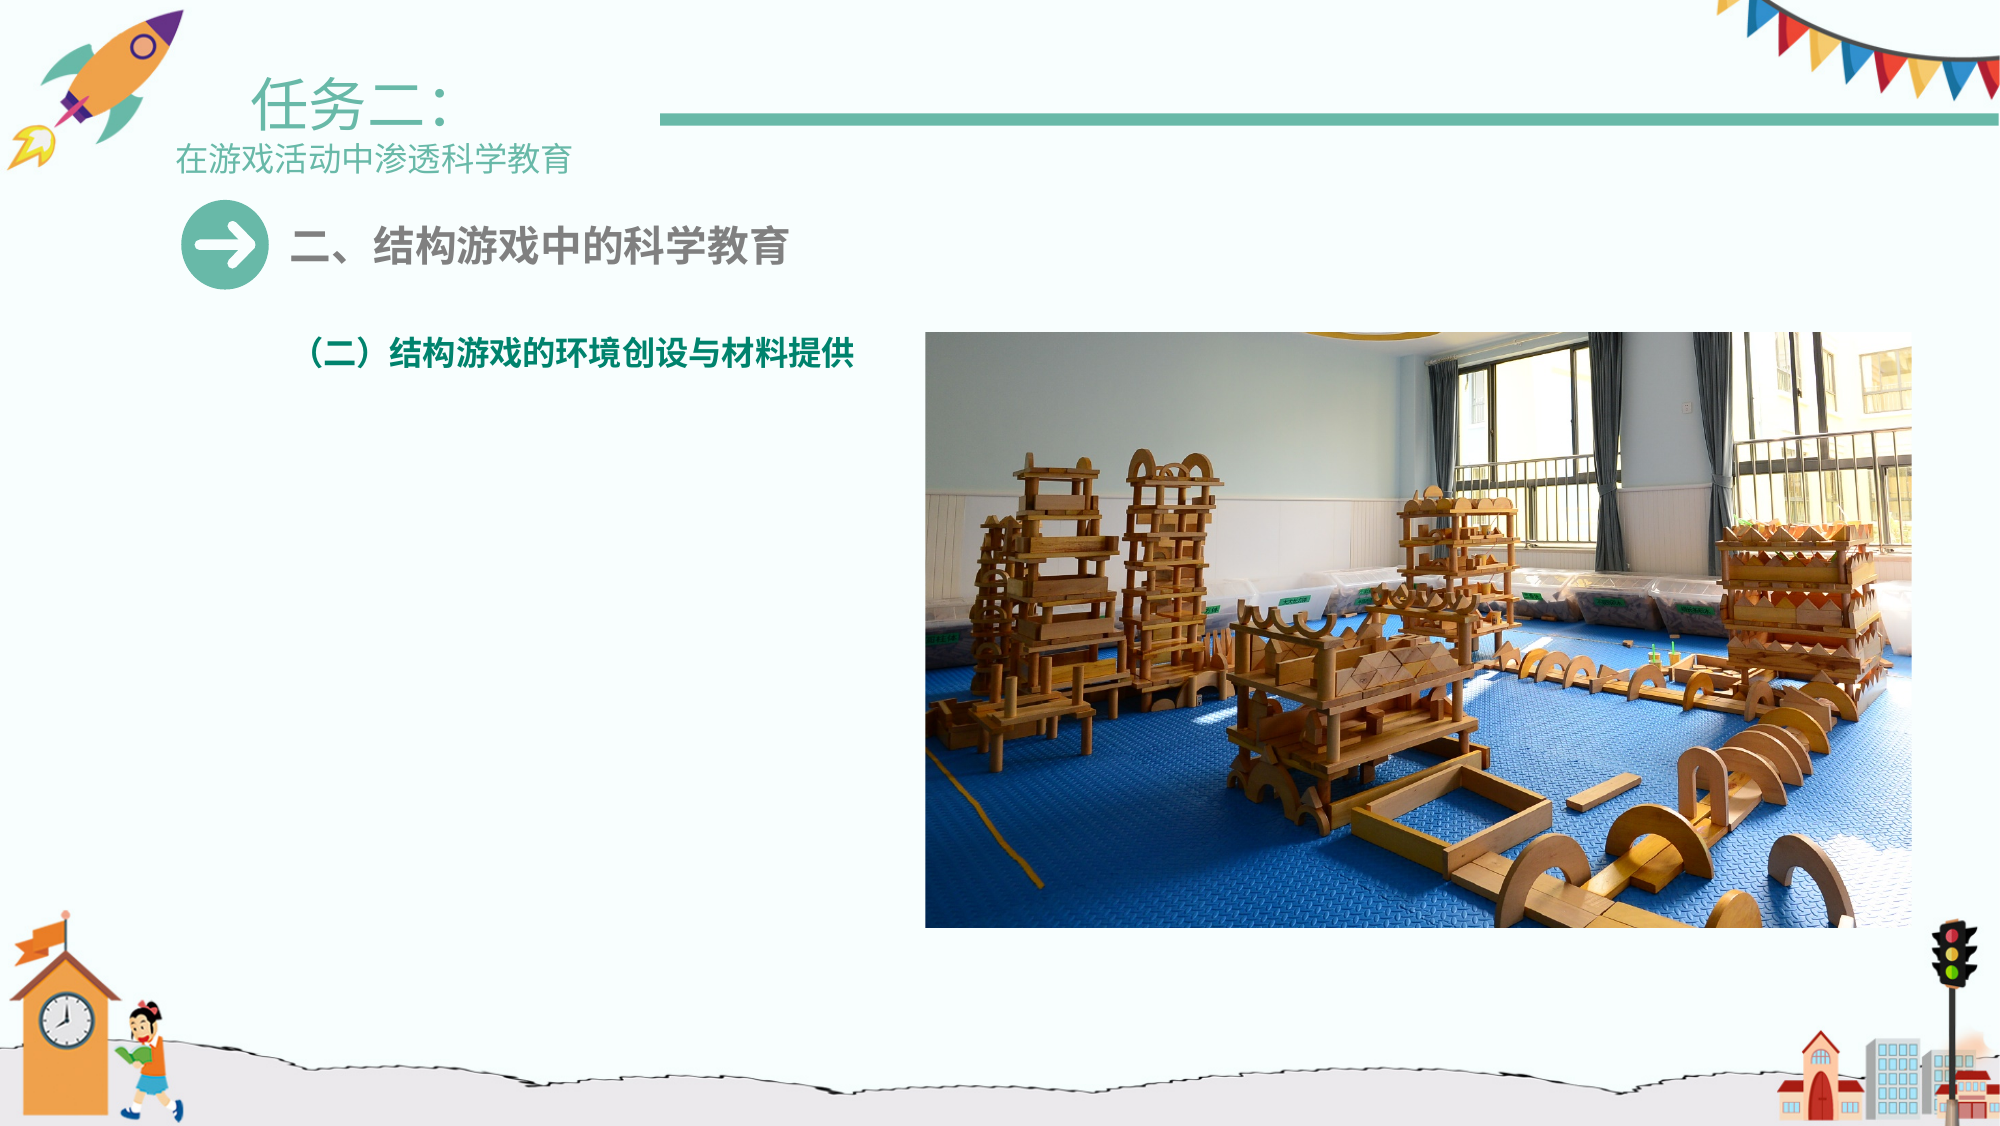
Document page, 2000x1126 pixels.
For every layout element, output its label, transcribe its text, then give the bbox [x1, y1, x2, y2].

picture [0, 0, 2000, 1126]
text_box [658, 111, 2000, 128]
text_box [181, 199, 1719, 382]
text_box 任务二： 在游戏活动中渗透科学教育 [131, 68, 604, 179]
